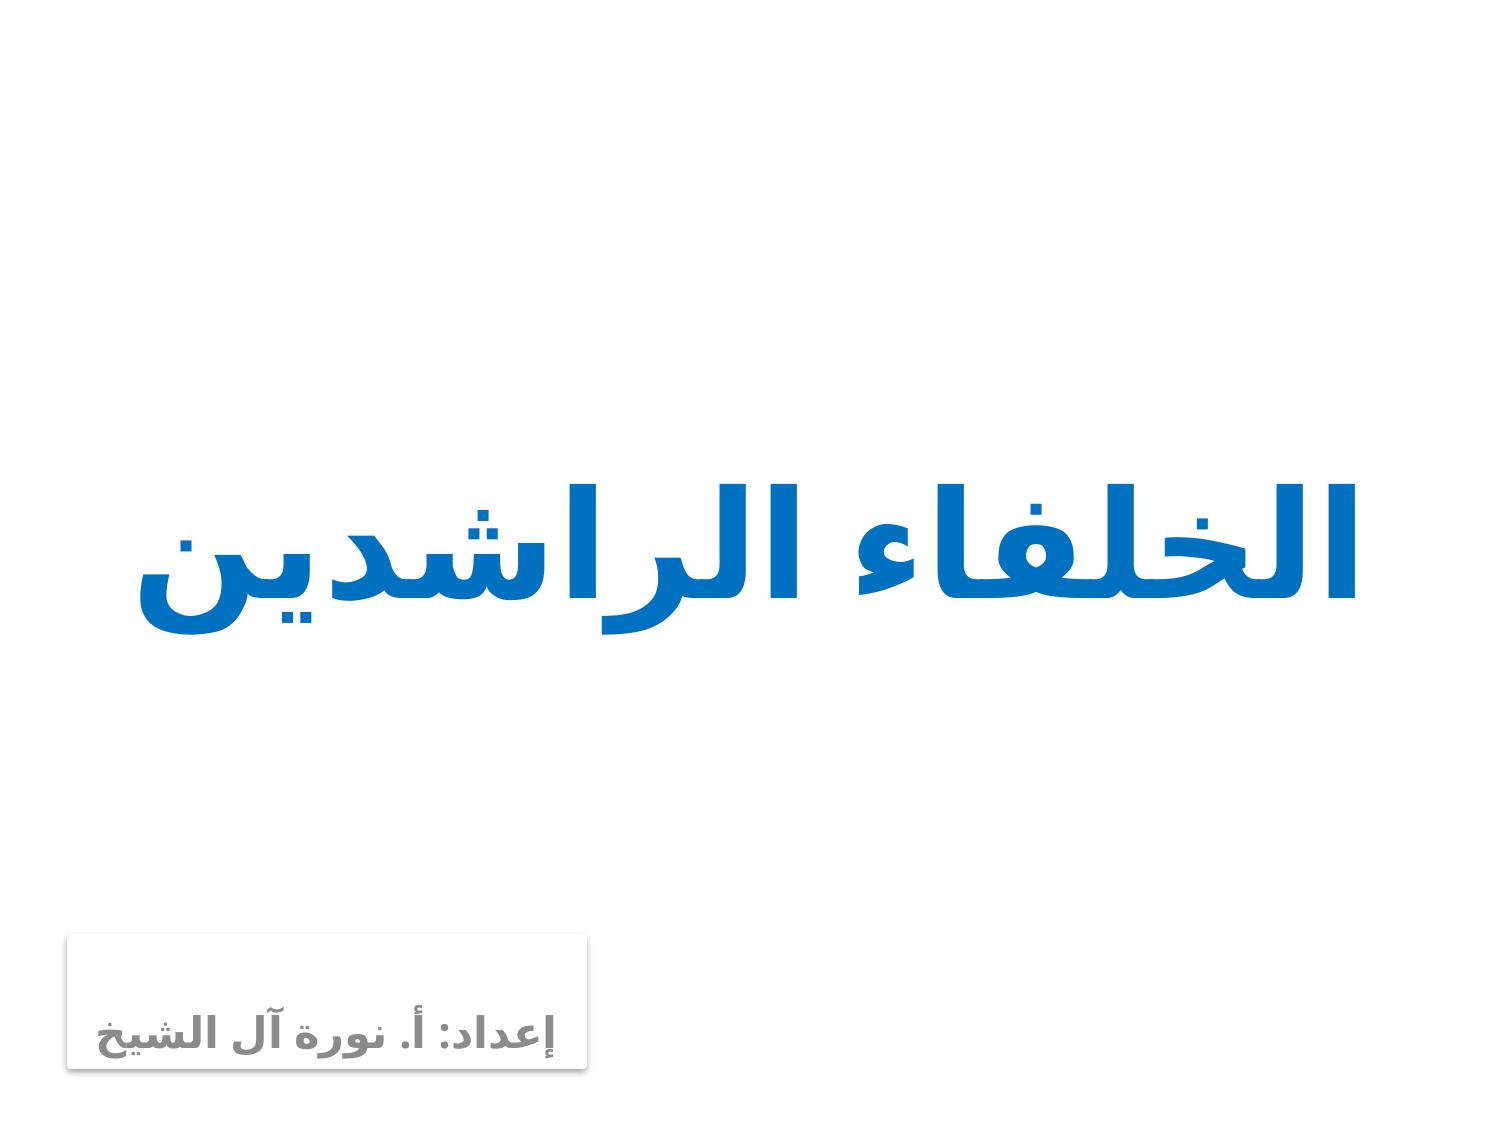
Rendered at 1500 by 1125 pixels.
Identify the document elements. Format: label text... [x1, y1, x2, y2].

subtitle إعداد: أ. نورة آل الشيخ [67, 934, 587, 1069]
title الخلفاء الراشدين [112, 349, 1388, 727]
